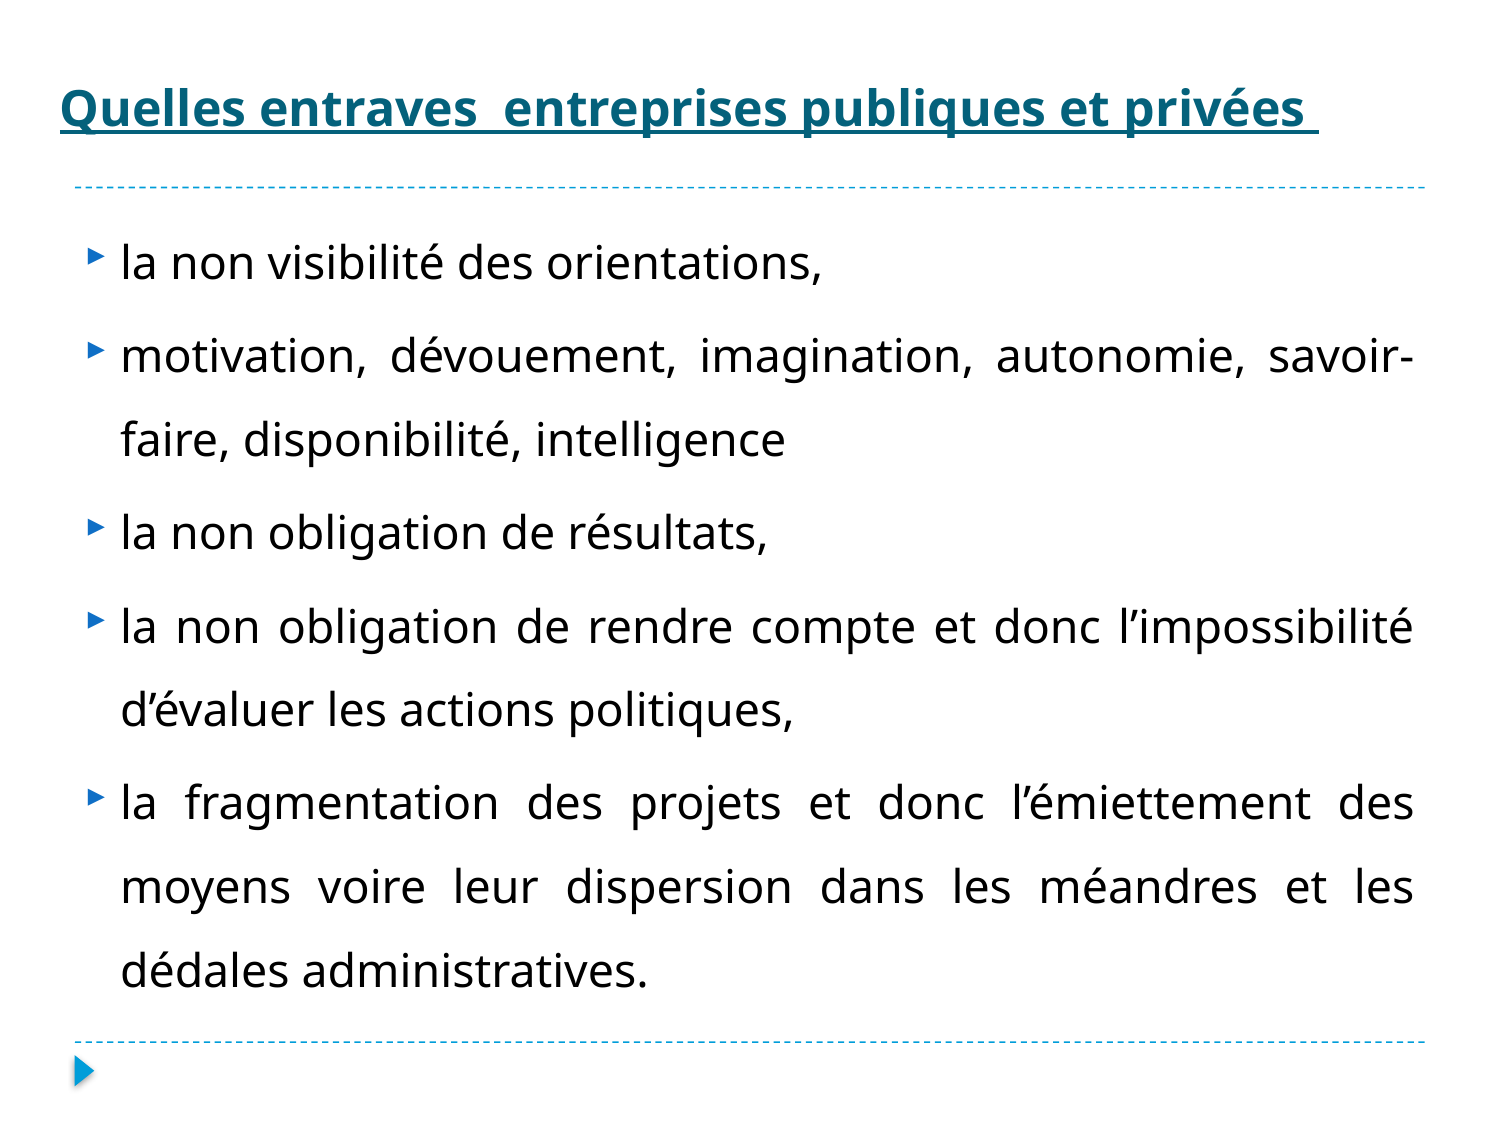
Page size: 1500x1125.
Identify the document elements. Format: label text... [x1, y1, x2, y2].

title Quelles entraves entreprises publiques et privées [50, 24, 1474, 188]
list la non visibilité des orientations, motivation, dévouement, imagination, autonomie, savoir-faire, disponibilité, intelligence la non obligation de résultats, la non obligation de rendre compte et donc l’impossibilité d’évaluer les actions politiques, la fragmentation des projets et donc l’émiettement des moyens voire leur dispersion dans les méandres et les dédales administratives. [75, 200, 1425, 1010]
